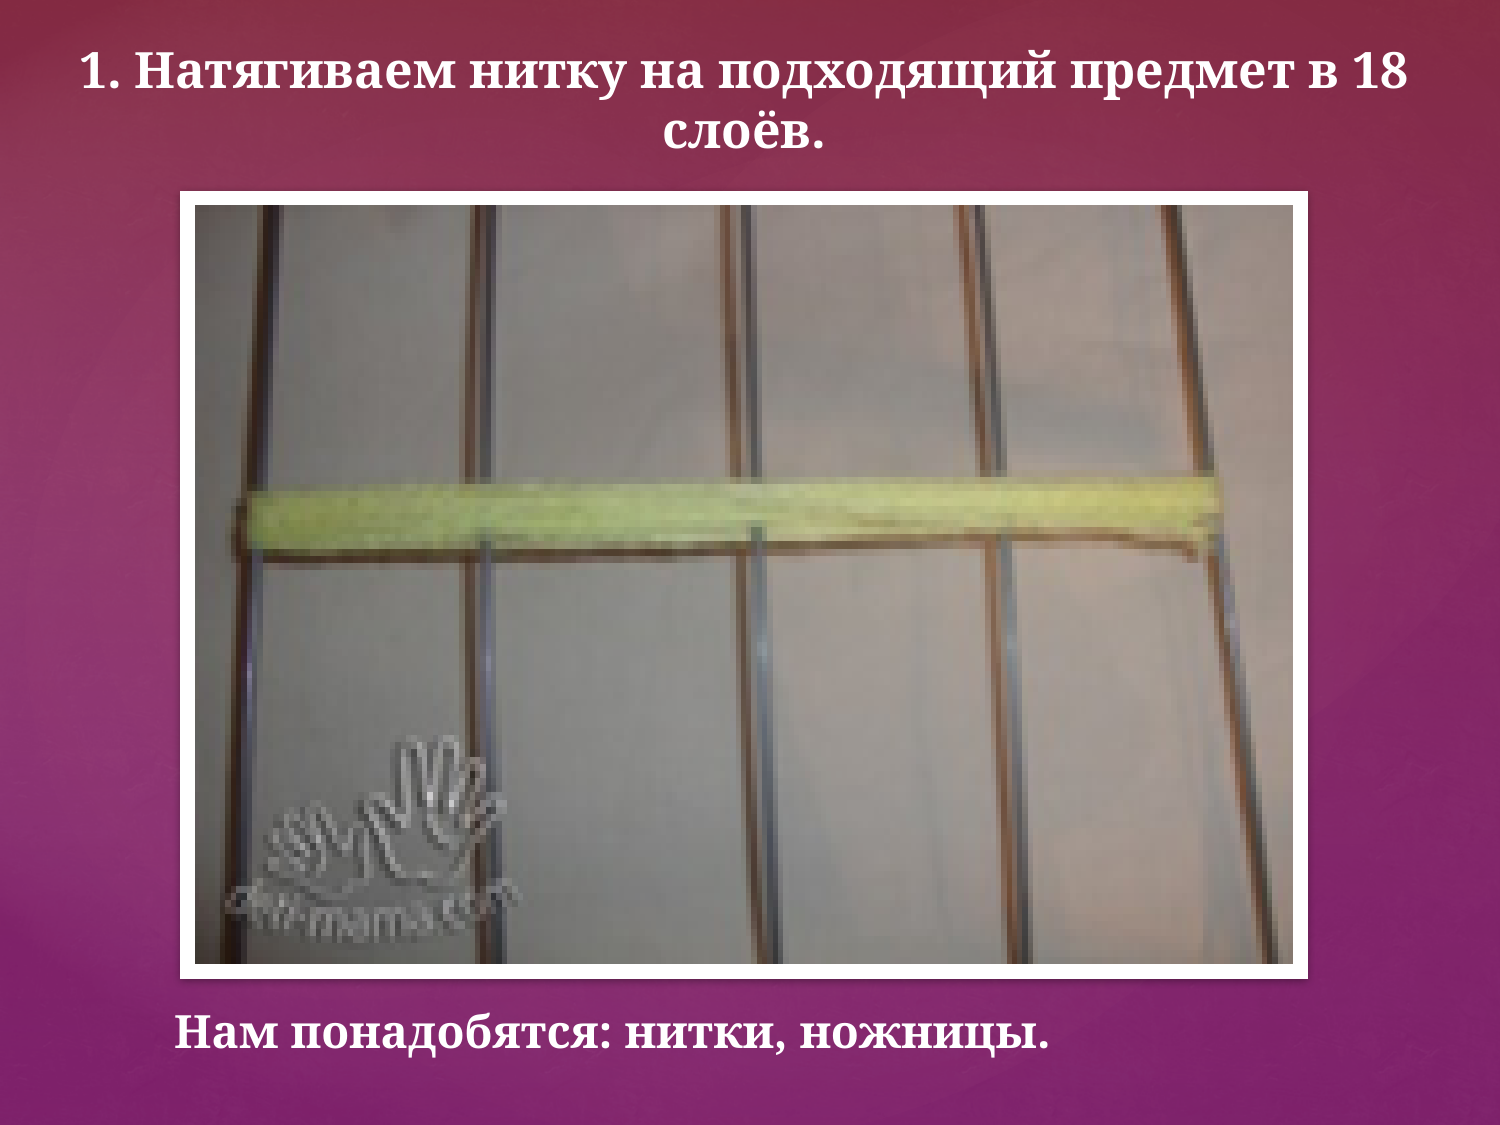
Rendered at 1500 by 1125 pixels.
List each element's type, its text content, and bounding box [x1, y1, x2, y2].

text_box Нам понадобятся: нитки, ножницы. [159, 995, 1412, 1066]
text_box 1. Натягиваем нитку на подходящий предмет в 18 слоёв. [29, 30, 1459, 166]
picture [194, 205, 1294, 965]
